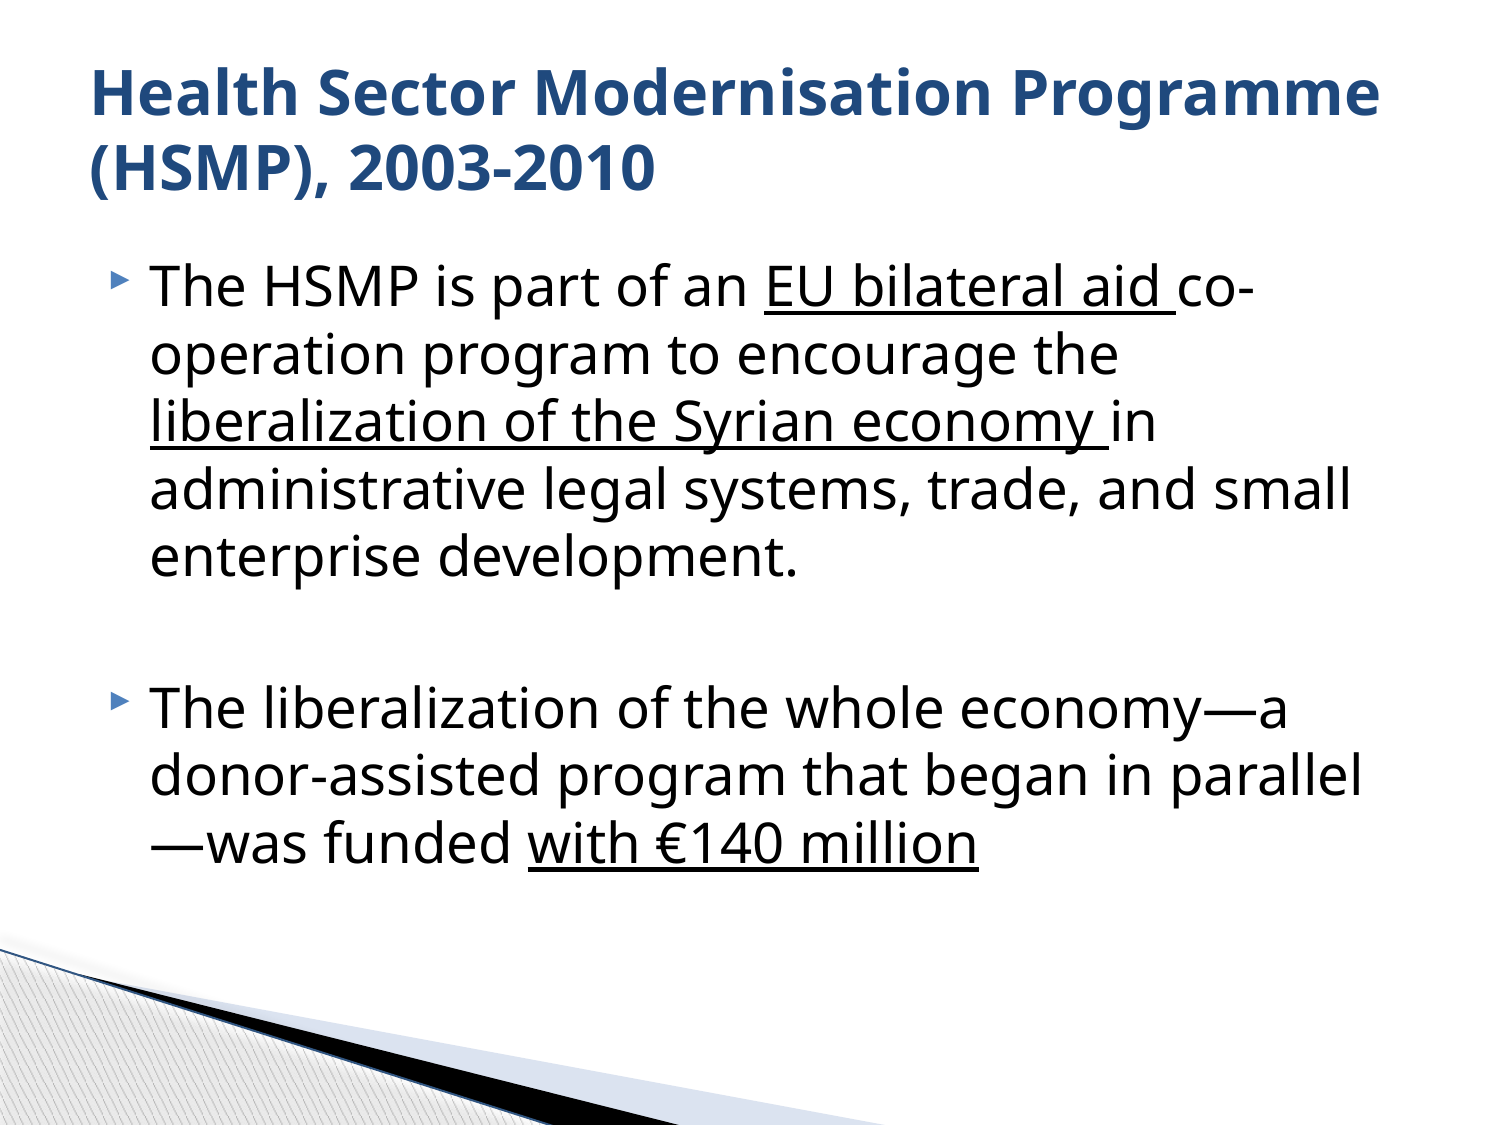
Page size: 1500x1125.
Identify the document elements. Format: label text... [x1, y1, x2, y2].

list The HSMP is part of an EU bilateral aid co-operation program to encourage the liberalization of the Syrian economy in administrative legal systems, trade, and small enterprise development. The liberalization of the whole economy—a donor-assisted program that began in parallel—was funded with €140 million [75, 243, 1425, 986]
title Health Sector Modernisation Programme (HSMP), 2003-2010 [75, 45, 1425, 211]
